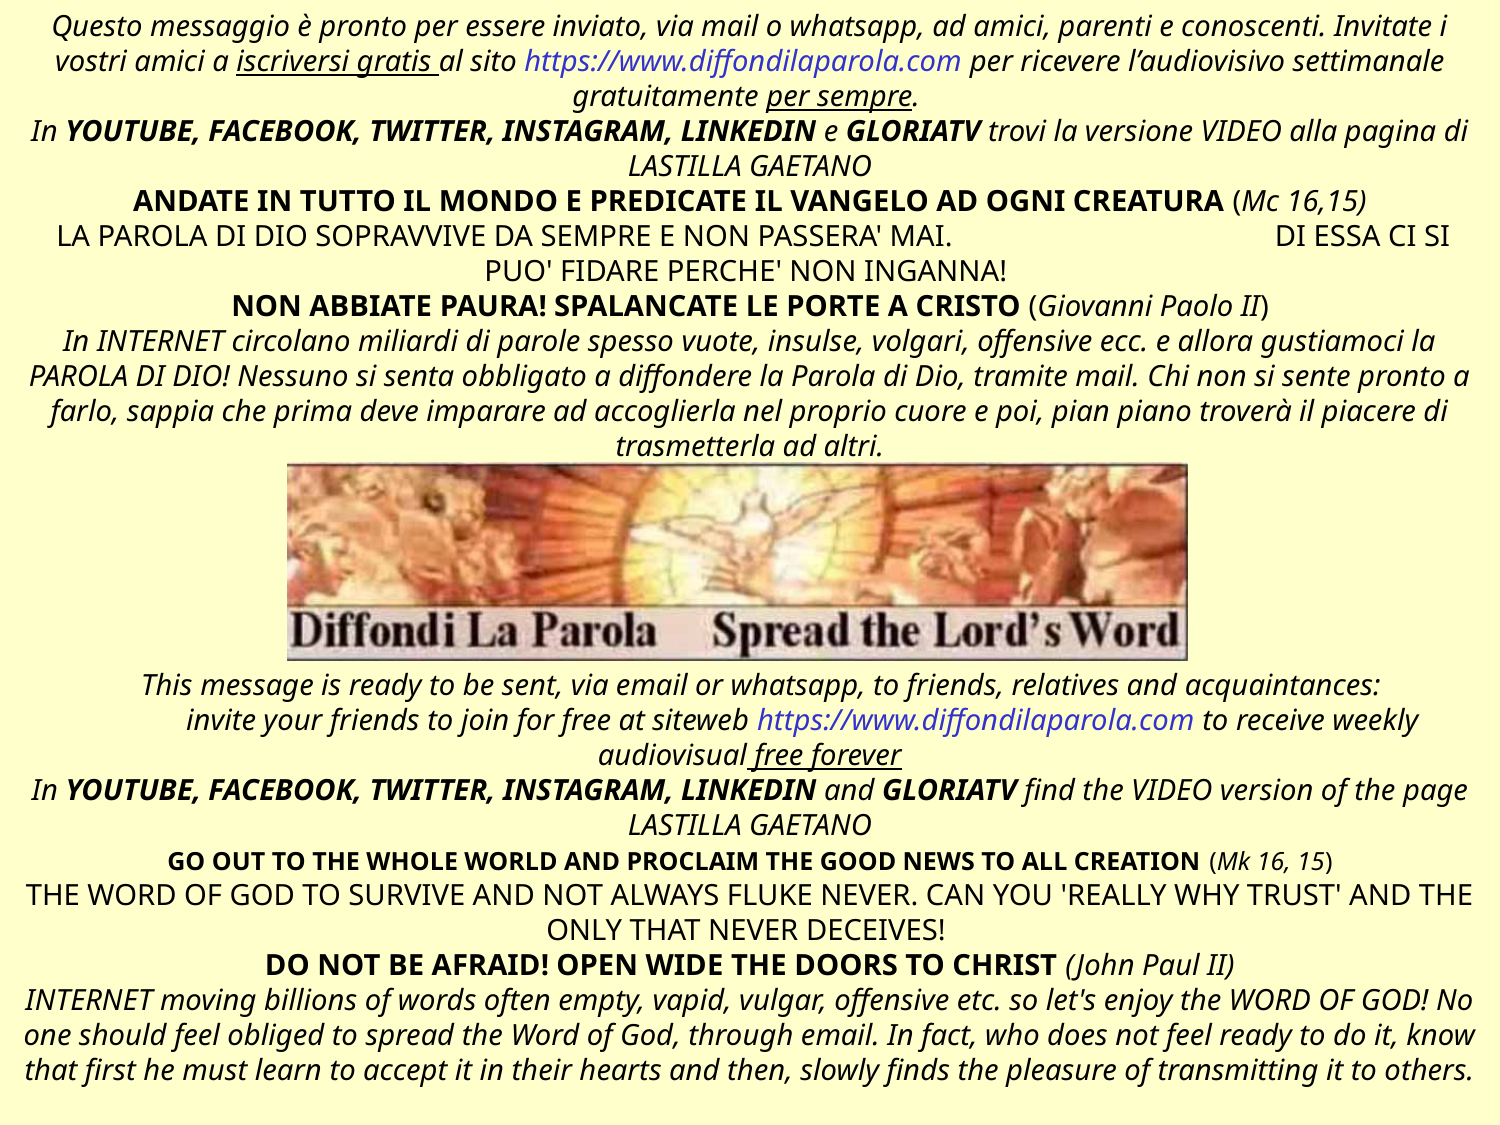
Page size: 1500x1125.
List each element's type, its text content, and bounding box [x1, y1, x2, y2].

picture [287, 462, 1188, 661]
text_box Questo messaggio è pronto per essere inviato, via mail o whatsapp, ad amici, parenti e conoscenti. Invitate i vostri amici a iscriversi gratis al sito https://www.diffondilaparola.com per ricevere l’audiovisivo settimanale gratuitamente per sempre. In YOUTUBE, FACEBOOK, TWITTER, INSTAGRAM, LINKEDIN e GLORIATV trovi la versione VIDEO alla pagina di LASTILLA GAETANO ANDATE IN TUTTO IL MONDO E PREDICATE IL VANGELO AD OGNI CREATURA (Mc 16,15) LA PAROLA DI DIO SOPRAVVIVE DA SEMPRE E NON PASSERA' MAI. DI ESSA CI SI PUO' FIDARE PERCHE' NON INGANNA! NON ABBIATE PAURA! SPALANCATE LE PORTE A CRISTO (Giovanni Paolo II) In INTERNET circolano miliardi di parole spesso vuote, insulse, volgari, offensive ecc. e allora gustiamoci la PAROLA DI DIO! Nessuno si senta obbligato a diffondere la Parola di Dio, tramite mail. Chi non si sente pronto a farlo, sappia che prima deve imparare ad accoglierla nel proprio cuore e poi, pian piano troverà il piacere di trasmetterla ad altri. This message is ready to be sent, via email or whatsapp, to friends, relatives and acquaintances: invite your friends to join for free at siteweb https://www.diffondilaparola.com to receive weekly audiovisual free forever In YOUTUBE, FACEBOOK, TWITTER, INSTAGRAM, LINKEDIN and GLORIATV find the VIDEO version of the page LASTILLA GAETANO GO OUT TO THE WHOLE WORLD AND PROCLAIM THE GOOD NEWS TO ALL CREATION (Mk 16, 15) THE WORD OF GOD TO SURVIVE AND NOT ALWAYS FLUKE NEVER. CAN YOU 'REALLY WHY TRUST' AND THE ONLY THAT NEVER DECEIVES! DO NOT BE AFRAID! OPEN WIDE THE DOORS TO CHRIST (John Paul II) INTERNET moving billions of words often empty, vapid, vulgar, offensive etc. so let's enjoy the WORD OF GOD! No one should feel obliged to spread the Word of God, through email. In fact, who does not feel ready to do it, know that first he must learn to accept it in their hearts and then, slowly finds the pleasure of transmitting it to others. [0, 0, 1500, 1094]
